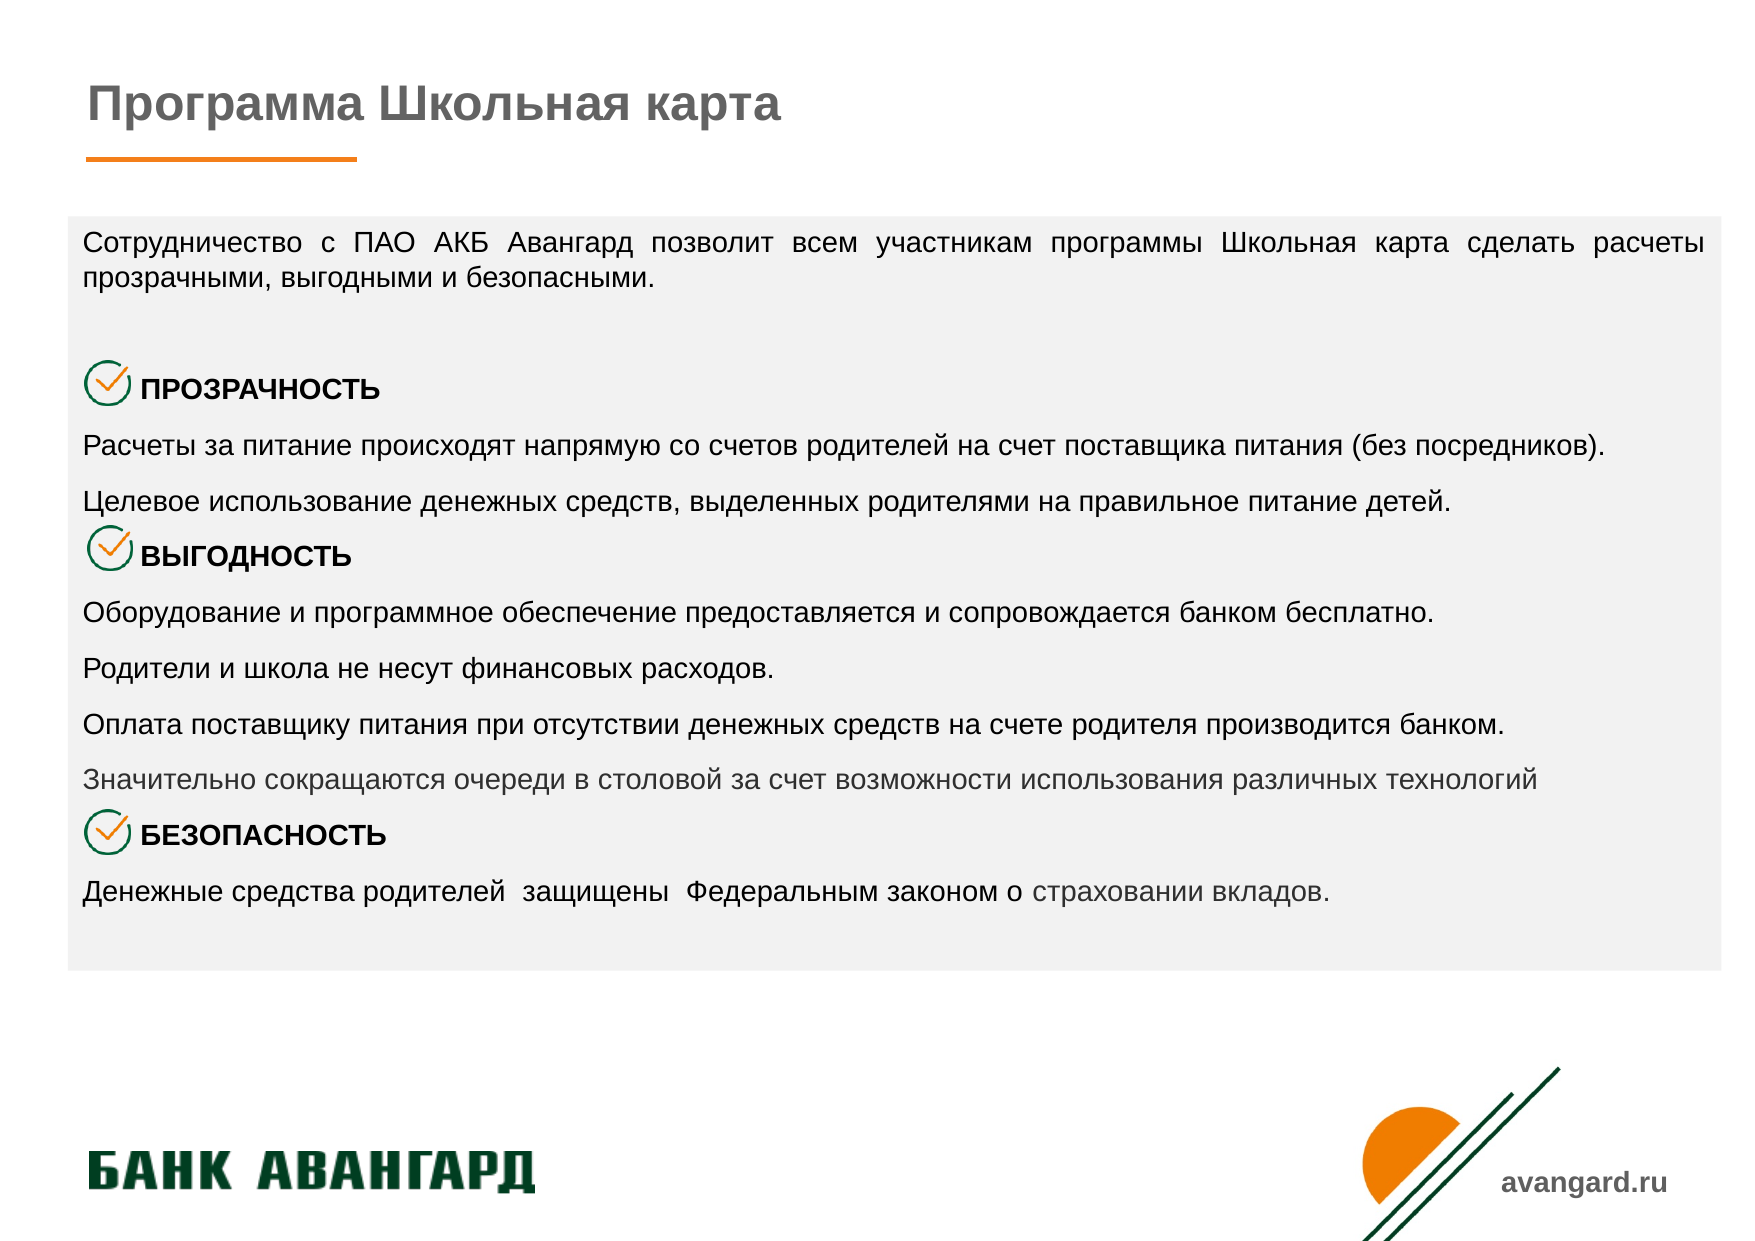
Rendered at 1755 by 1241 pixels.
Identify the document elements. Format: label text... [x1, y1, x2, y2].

title Программа Школьная карта [87, 53, 1145, 148]
text_box Сотрудничество с ПАО АКБ Авангард позволит всем участникам программы Школьная карта сделать расчеты прозрачными, выгодными и безопасными. ПРОЗРАЧНОСТЬ Расчеты за питание происходят напрямую со счетов родителей на счет поставщика питания (без посредников). Целевое использование денежных средств, выделенных родителями на правильное питание детей. ВЫГОДНОСТЬ Оборудование и программное обеспечение предоставляется и сопровождается банком бесплатно. Родители и школа не несут финансовых расходов. Оплата поставщику питания при отсутствии денежных средств на счете родителя производится банком. Значительно сокращаются очереди в столовой за счет возможности использования различных технологий БЕЗОПАСНОСТЬ Денежные средства родителей защищены Федеральным законом о страховании вкладов. [67, 216, 1722, 971]
picture [0, 0, 1755, 1241]
